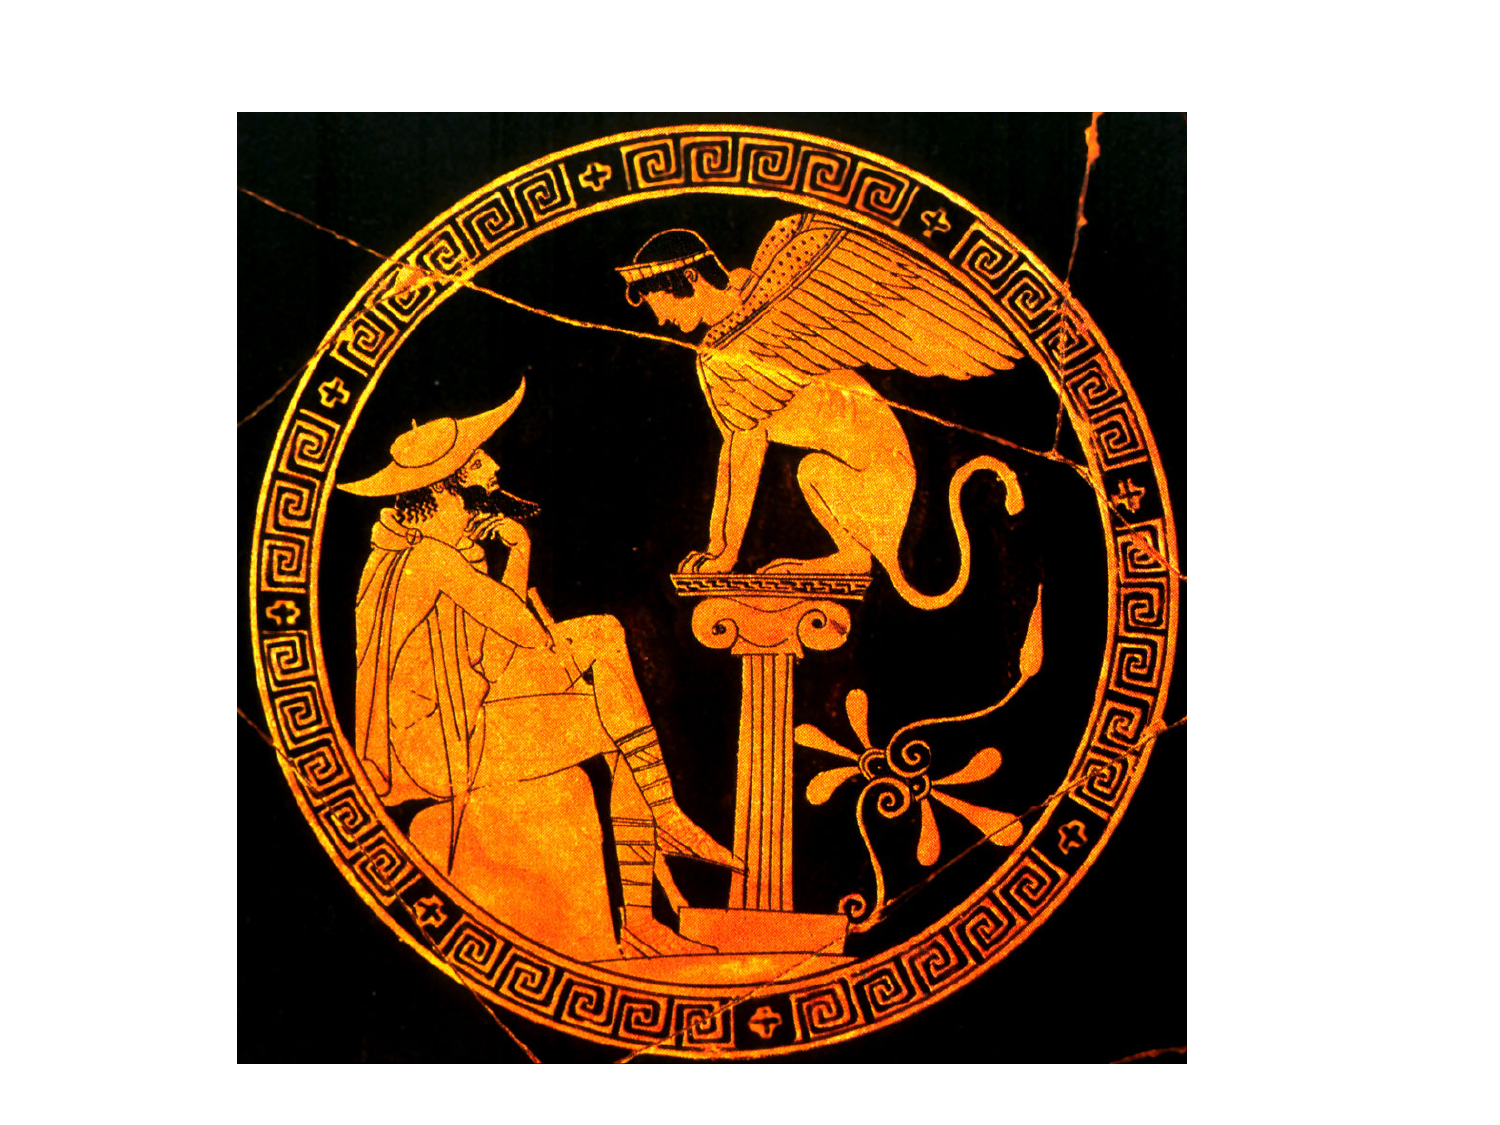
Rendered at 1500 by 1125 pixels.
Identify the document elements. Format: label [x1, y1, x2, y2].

picture [237, 112, 1187, 1064]
